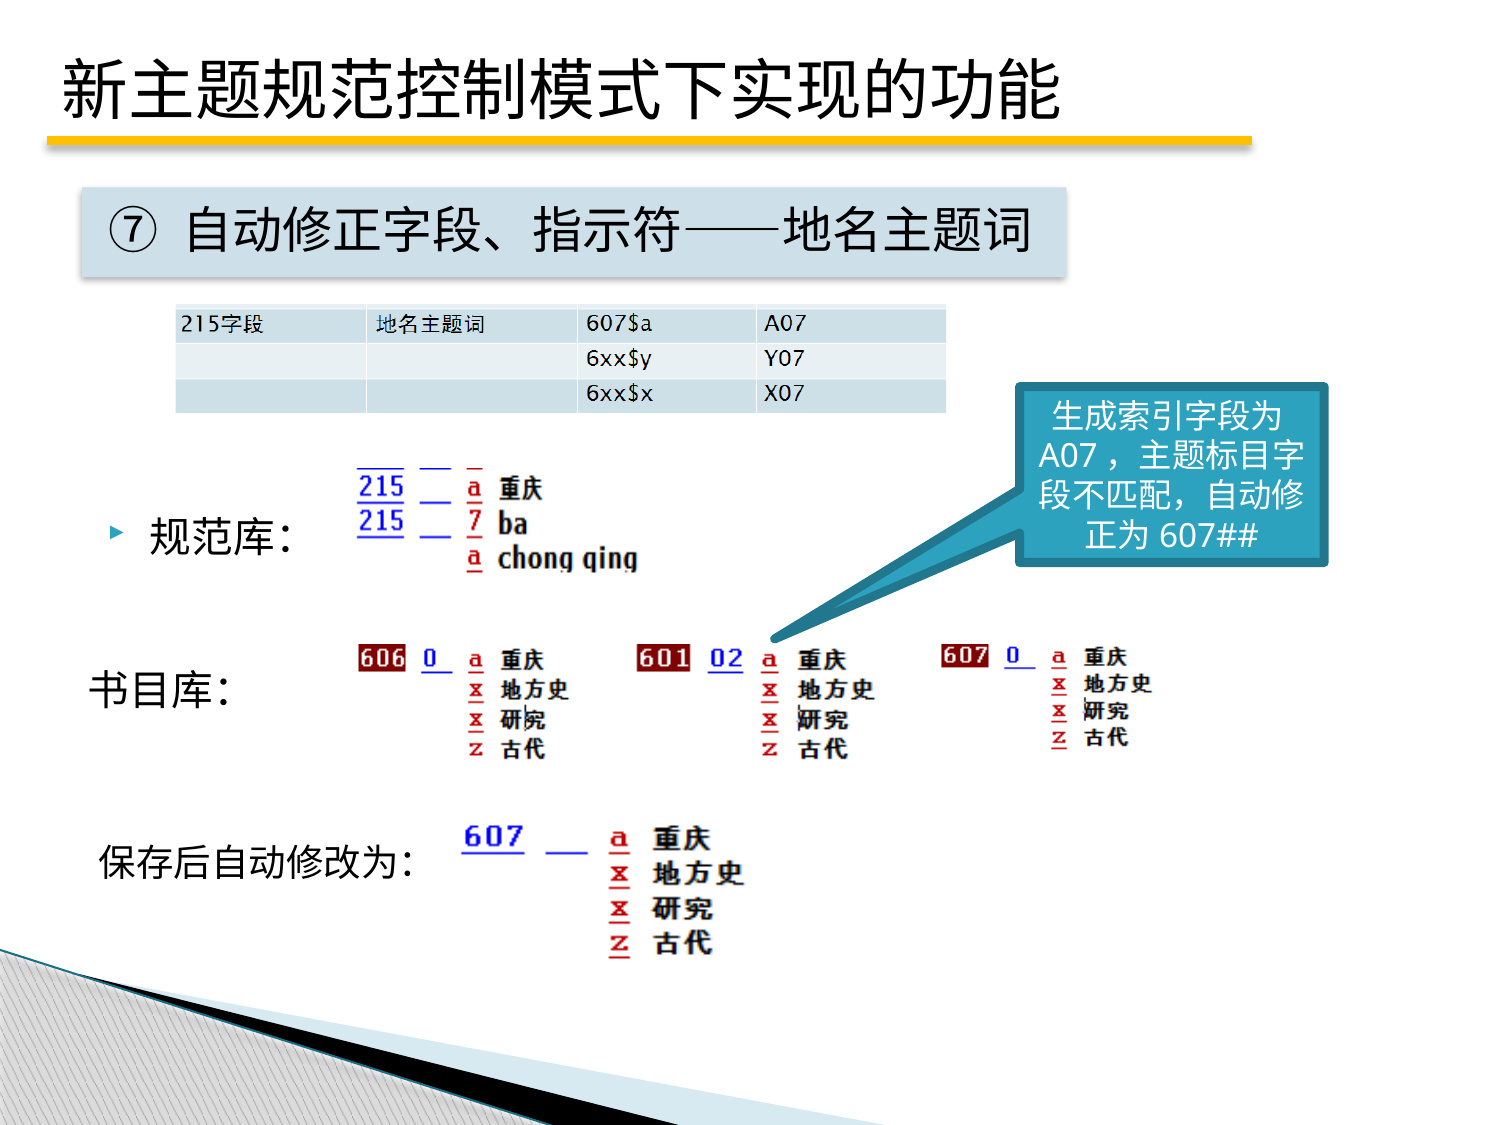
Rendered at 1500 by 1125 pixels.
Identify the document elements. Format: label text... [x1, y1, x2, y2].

text_box ⑦ 自动修正字段、指示符——地名主题词 [78, 183, 1071, 282]
picture [175, 304, 947, 415]
picture [351, 468, 652, 579]
list 规范库： [75, 328, 1425, 1038]
picture [445, 820, 798, 962]
text_box 书目库： [73, 656, 345, 722]
picture [351, 644, 903, 762]
text_box 保存后自动修改为： [83, 831, 439, 892]
text_box 新主题规范控制模式下实现的功能 [46, 35, 1102, 136]
text_box 生成索引字段为A07，主题标目字段不匹配，自动修正为607## [770, 382, 1329, 644]
picture [937, 644, 1199, 751]
